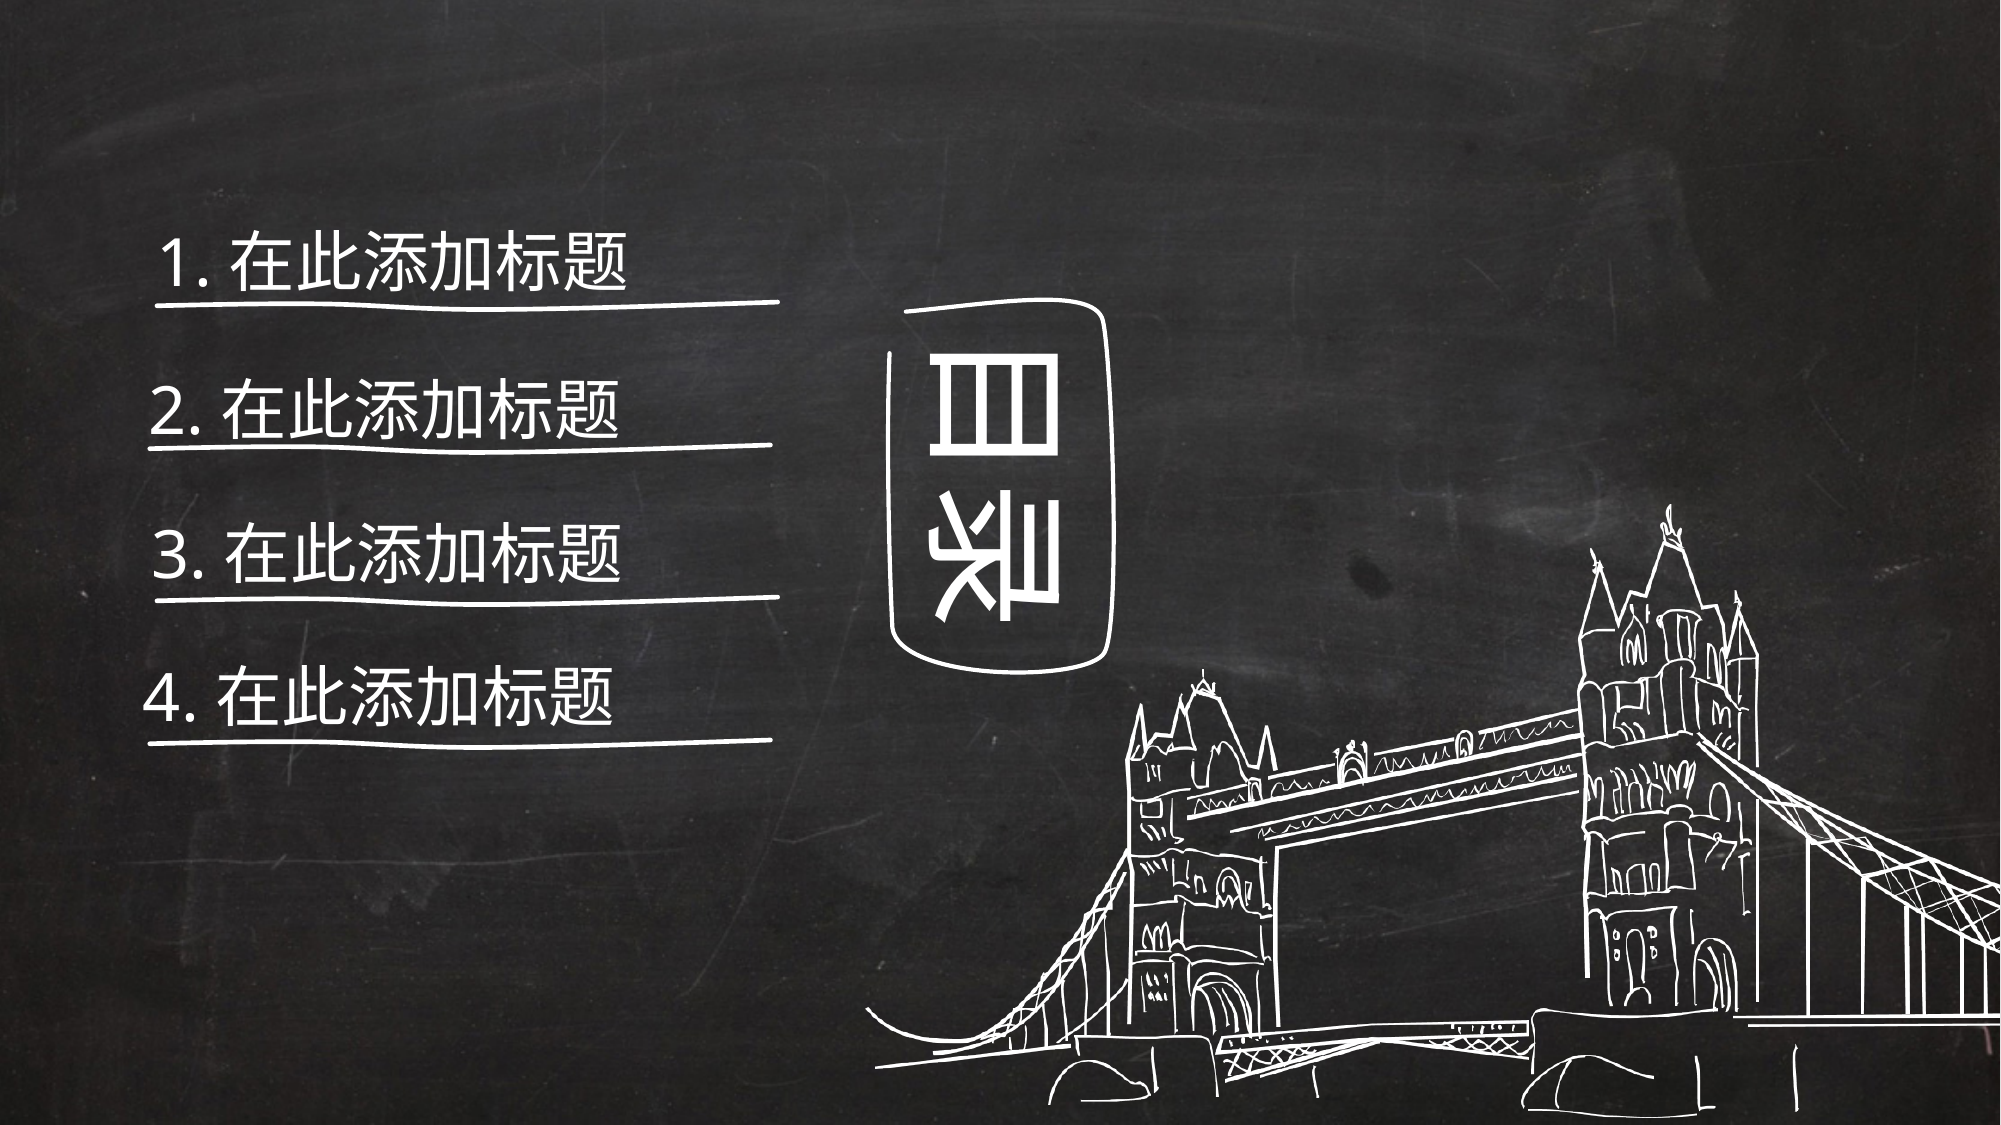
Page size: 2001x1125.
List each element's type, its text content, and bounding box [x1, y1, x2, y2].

text_box [148, 443, 772, 454]
text_box 1.在此添加标题 [141, 212, 793, 308]
picture [0, 0, 2001, 1125]
text_box [155, 596, 779, 606]
text_box [148, 738, 772, 749]
text_box [155, 301, 779, 311]
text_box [886, 299, 1114, 673]
text_box 2.在此添加标题 [133, 360, 787, 535]
text_box 3.在此添加标题 [136, 504, 788, 600]
text_box 4.在此添加标题 [128, 647, 782, 743]
